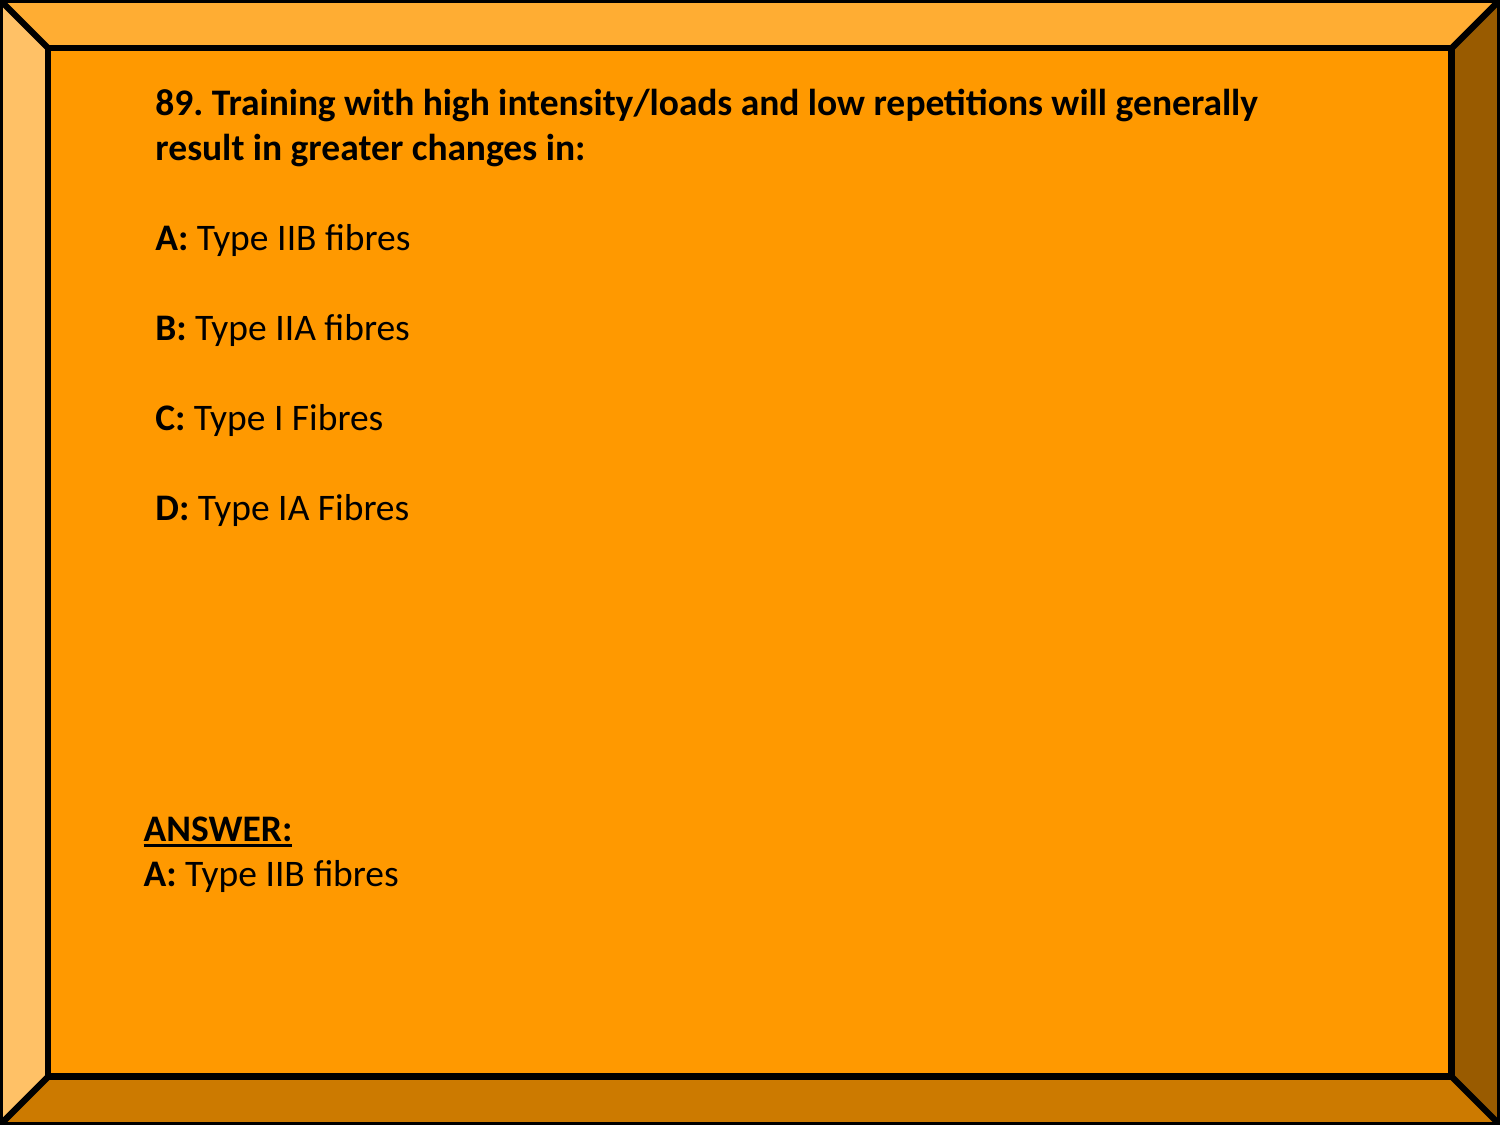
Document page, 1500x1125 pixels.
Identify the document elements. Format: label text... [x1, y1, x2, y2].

text_box 89. Training with high intensity/loads and low repetitions will generally result in greater changes in: A: Type IIB fibres B: Type IIA fibres C: Type I Fibres D: Type IA Fibres [140, 70, 1371, 580]
text_box ANSWER: A: Type IIB fibres [128, 796, 1383, 947]
